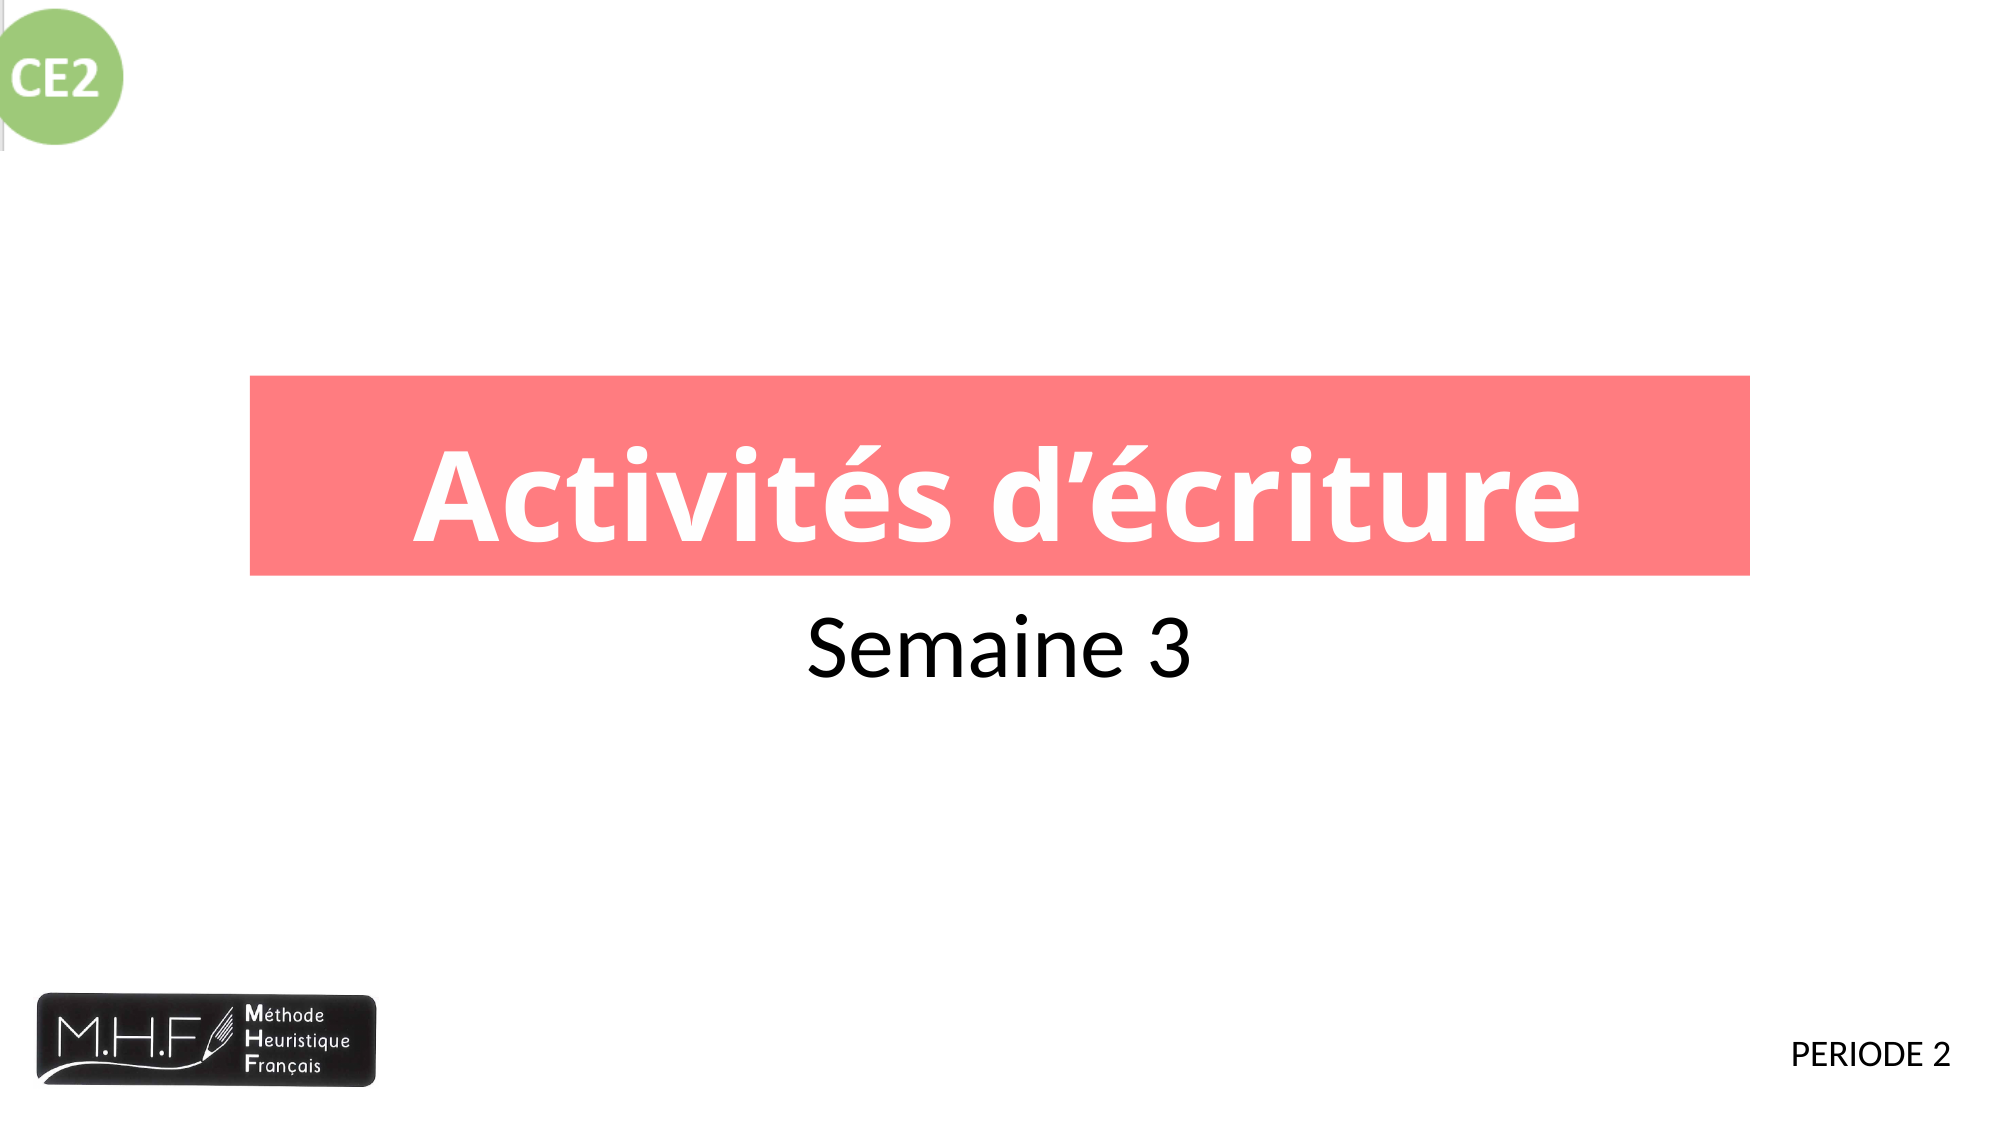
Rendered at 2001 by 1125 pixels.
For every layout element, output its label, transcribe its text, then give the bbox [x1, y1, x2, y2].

text_box PERIODE 2 [1362, 1021, 1967, 1082]
picture [33, 990, 379, 1089]
picture [0, 0, 132, 151]
subtitle Semaine 3 [249, 590, 1750, 863]
title Activités d’écriture [249, 375, 1750, 576]
